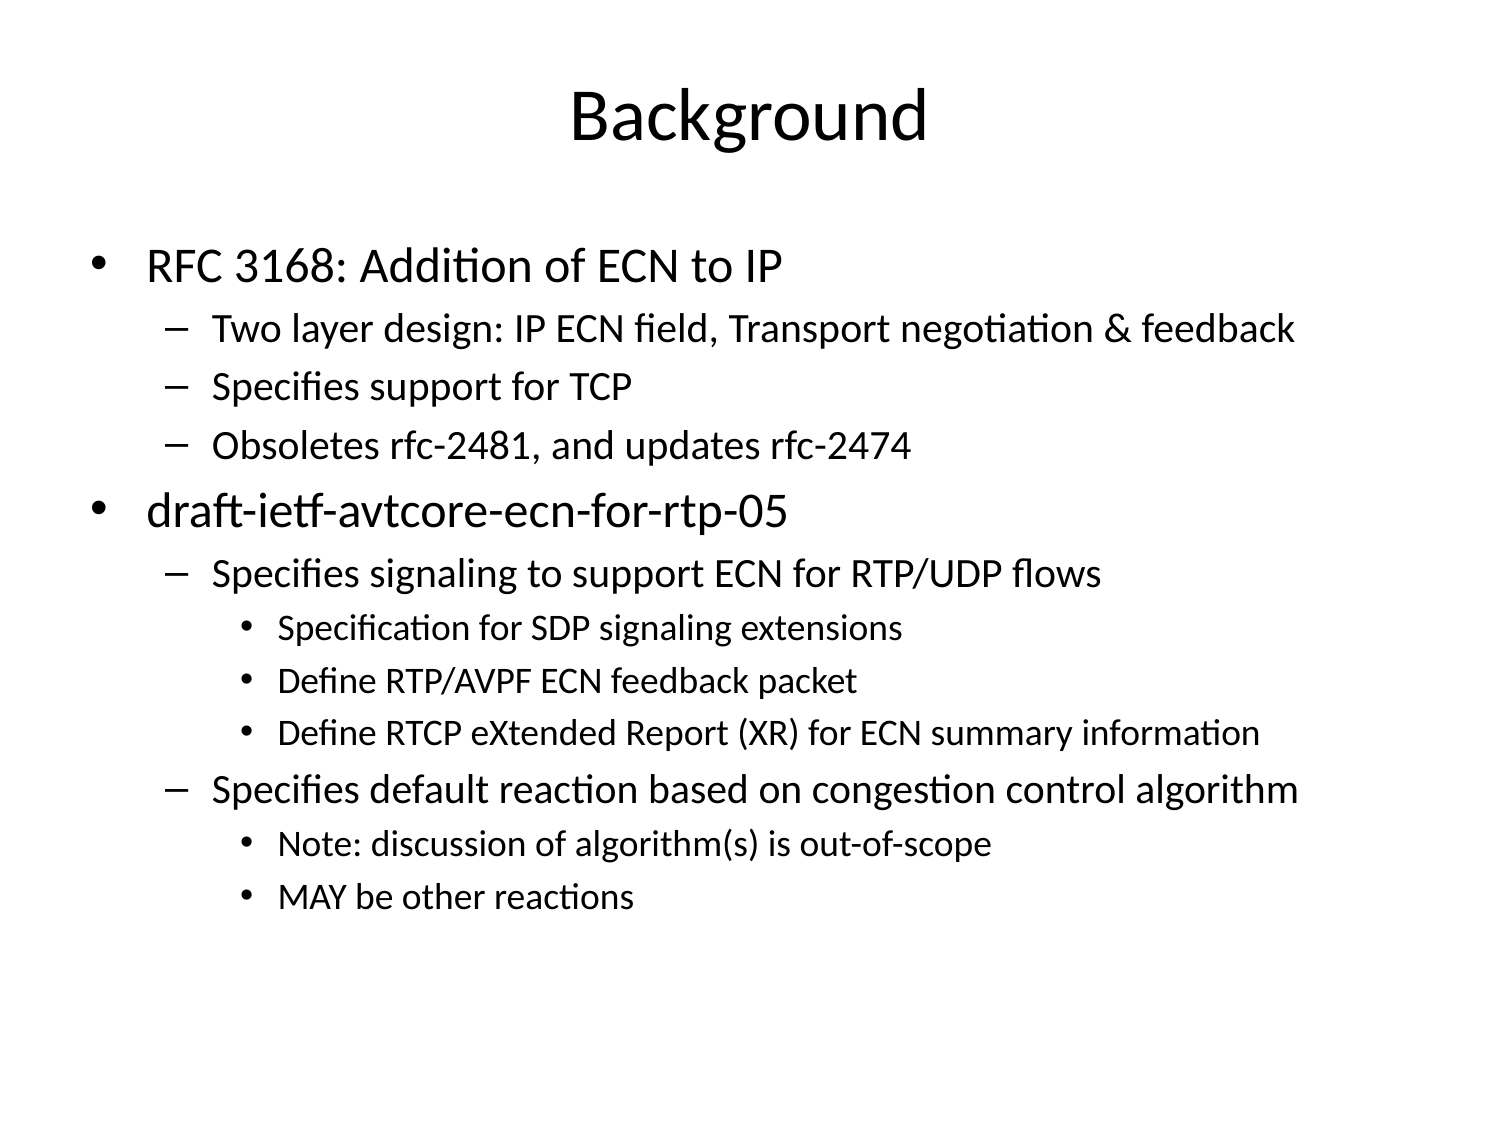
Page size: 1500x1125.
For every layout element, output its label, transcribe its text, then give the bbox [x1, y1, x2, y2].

list RFC 3168: Addition of ECN to IP Two layer design: IP ECN field, Transport negotiation & feedback Specifies support for TCP Obsoletes rfc-2481, and updates rfc-2474 draft-ietf-avtcore-ecn-for-rtp-05 Specifies signaling to support ECN for RTP/UDP flows Specification for SDP signaling extensions Define RTP/AVPF ECN feedback packet Define RTCP eXtended Report (XR) for ECN summary information Specifies default reaction based on congestion control algorithm Note: discussion of algorithm(s) is out-of-scope MAY be other reactions [74, 224, 1426, 1006]
title Background [74, 44, 1426, 176]
